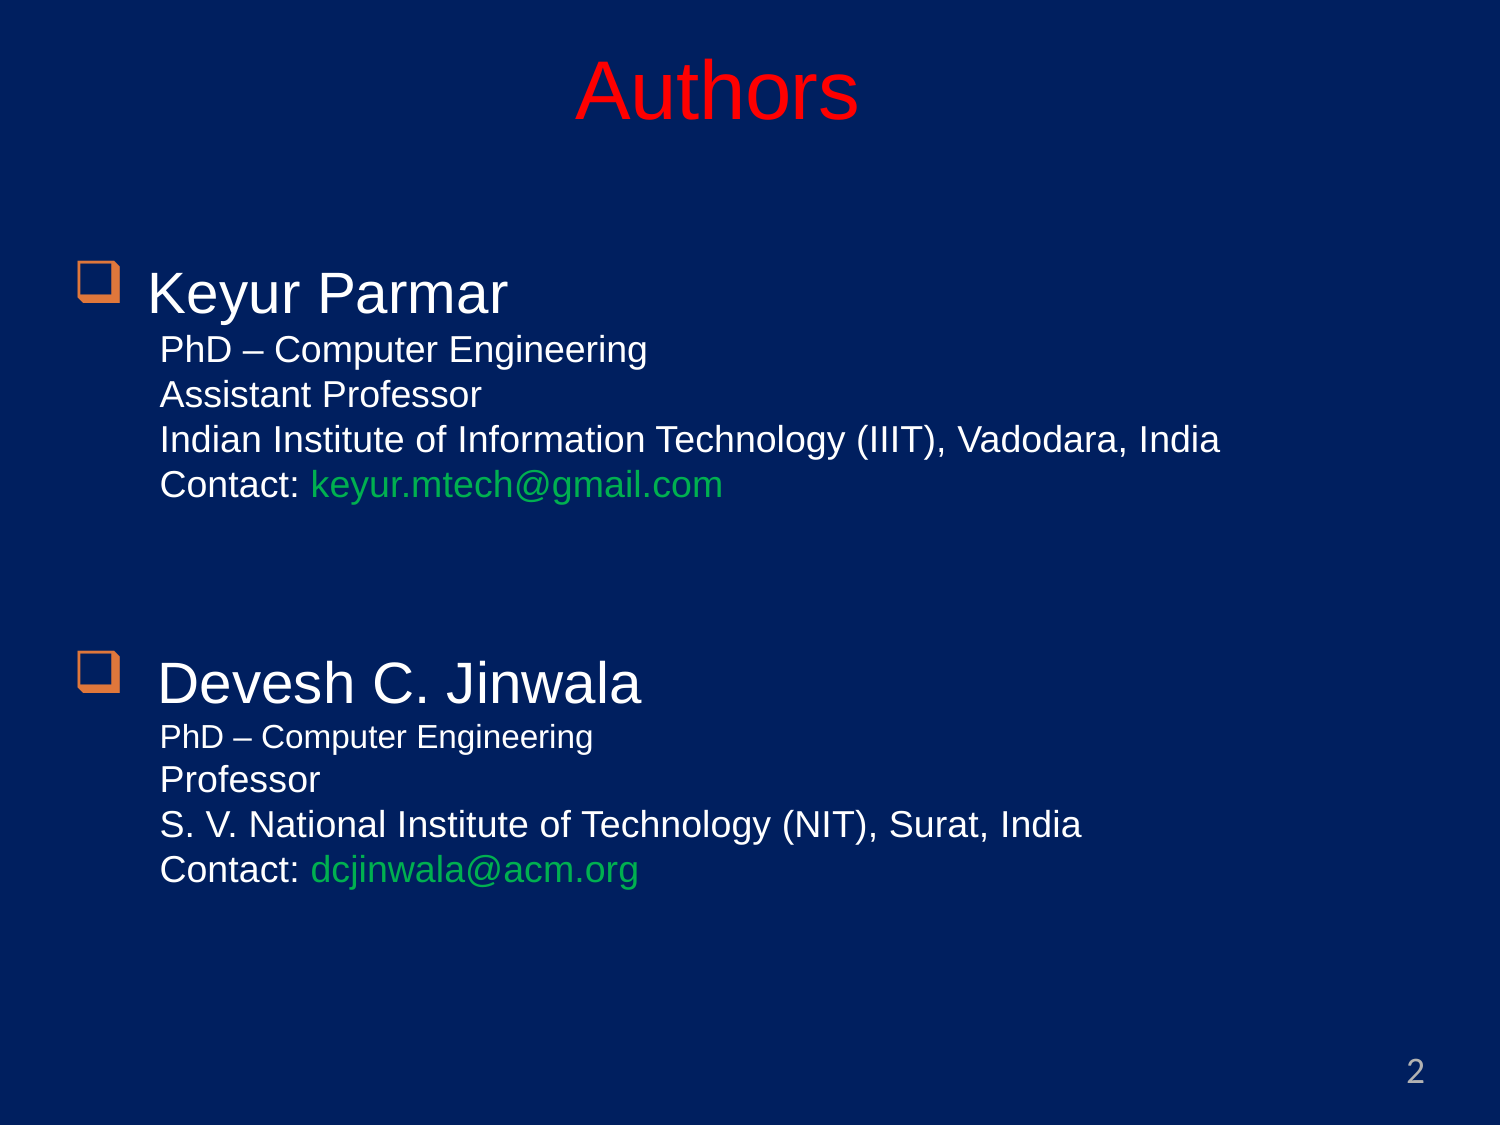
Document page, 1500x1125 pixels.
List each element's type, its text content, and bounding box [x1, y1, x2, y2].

slide_number 2 [1080, 1046, 1425, 1103]
text_box Authors [70, 36, 1363, 137]
text_box Keyur Parmar PhD – Computer Engineering Assistant Professor Indian Institute of Information Technology (IIIT), Vadodara, India Contact: keyur.mtech@gmail.com Devesh C. Jinwala PhD – Computer Engineering Professor S. V. National Institute of Technology (NIT), Surat, India Contact: dcjinwala@acm.org [70, 254, 1450, 1030]
